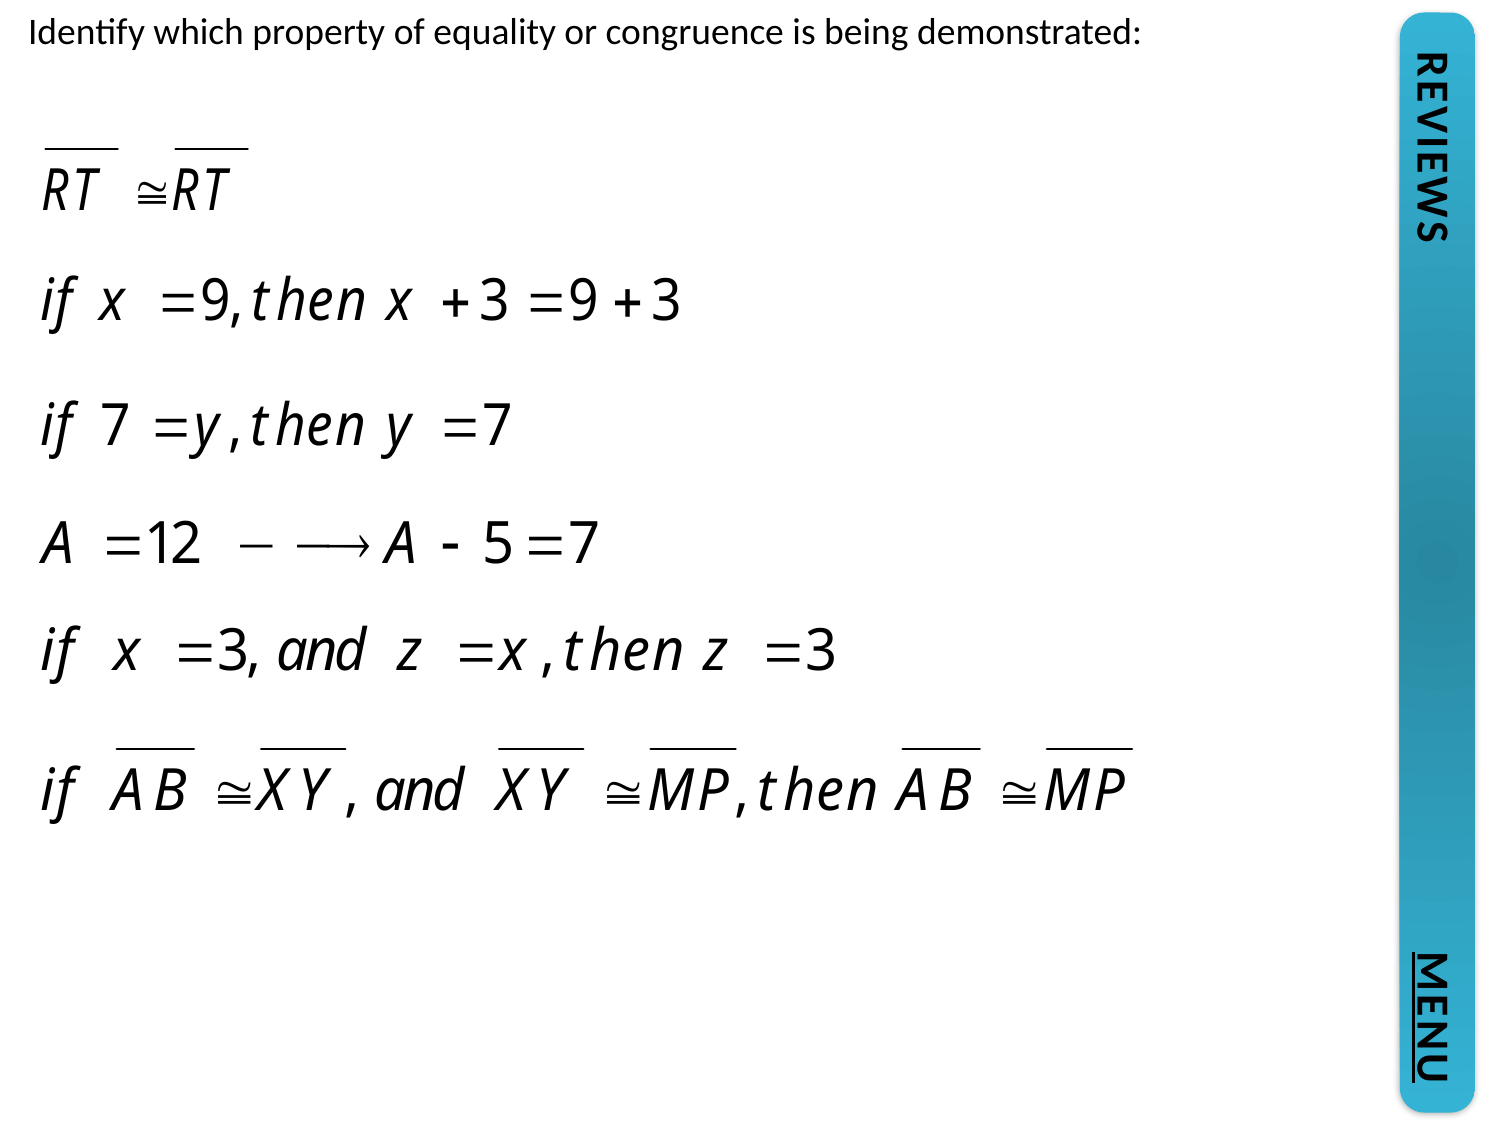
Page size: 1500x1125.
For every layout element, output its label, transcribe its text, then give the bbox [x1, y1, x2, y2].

text_box Identify which property of equality or congruence is being demonstrated: [13, 0, 1159, 60]
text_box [37, 612, 845, 701]
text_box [37, 387, 549, 476]
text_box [37, 262, 713, 351]
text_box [37, 137, 259, 226]
text_box REVIEWS MENU [1401, 37, 1471, 1099]
text_box [1399, 12, 1475, 1113]
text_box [37, 494, 617, 593]
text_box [37, 737, 1144, 840]
